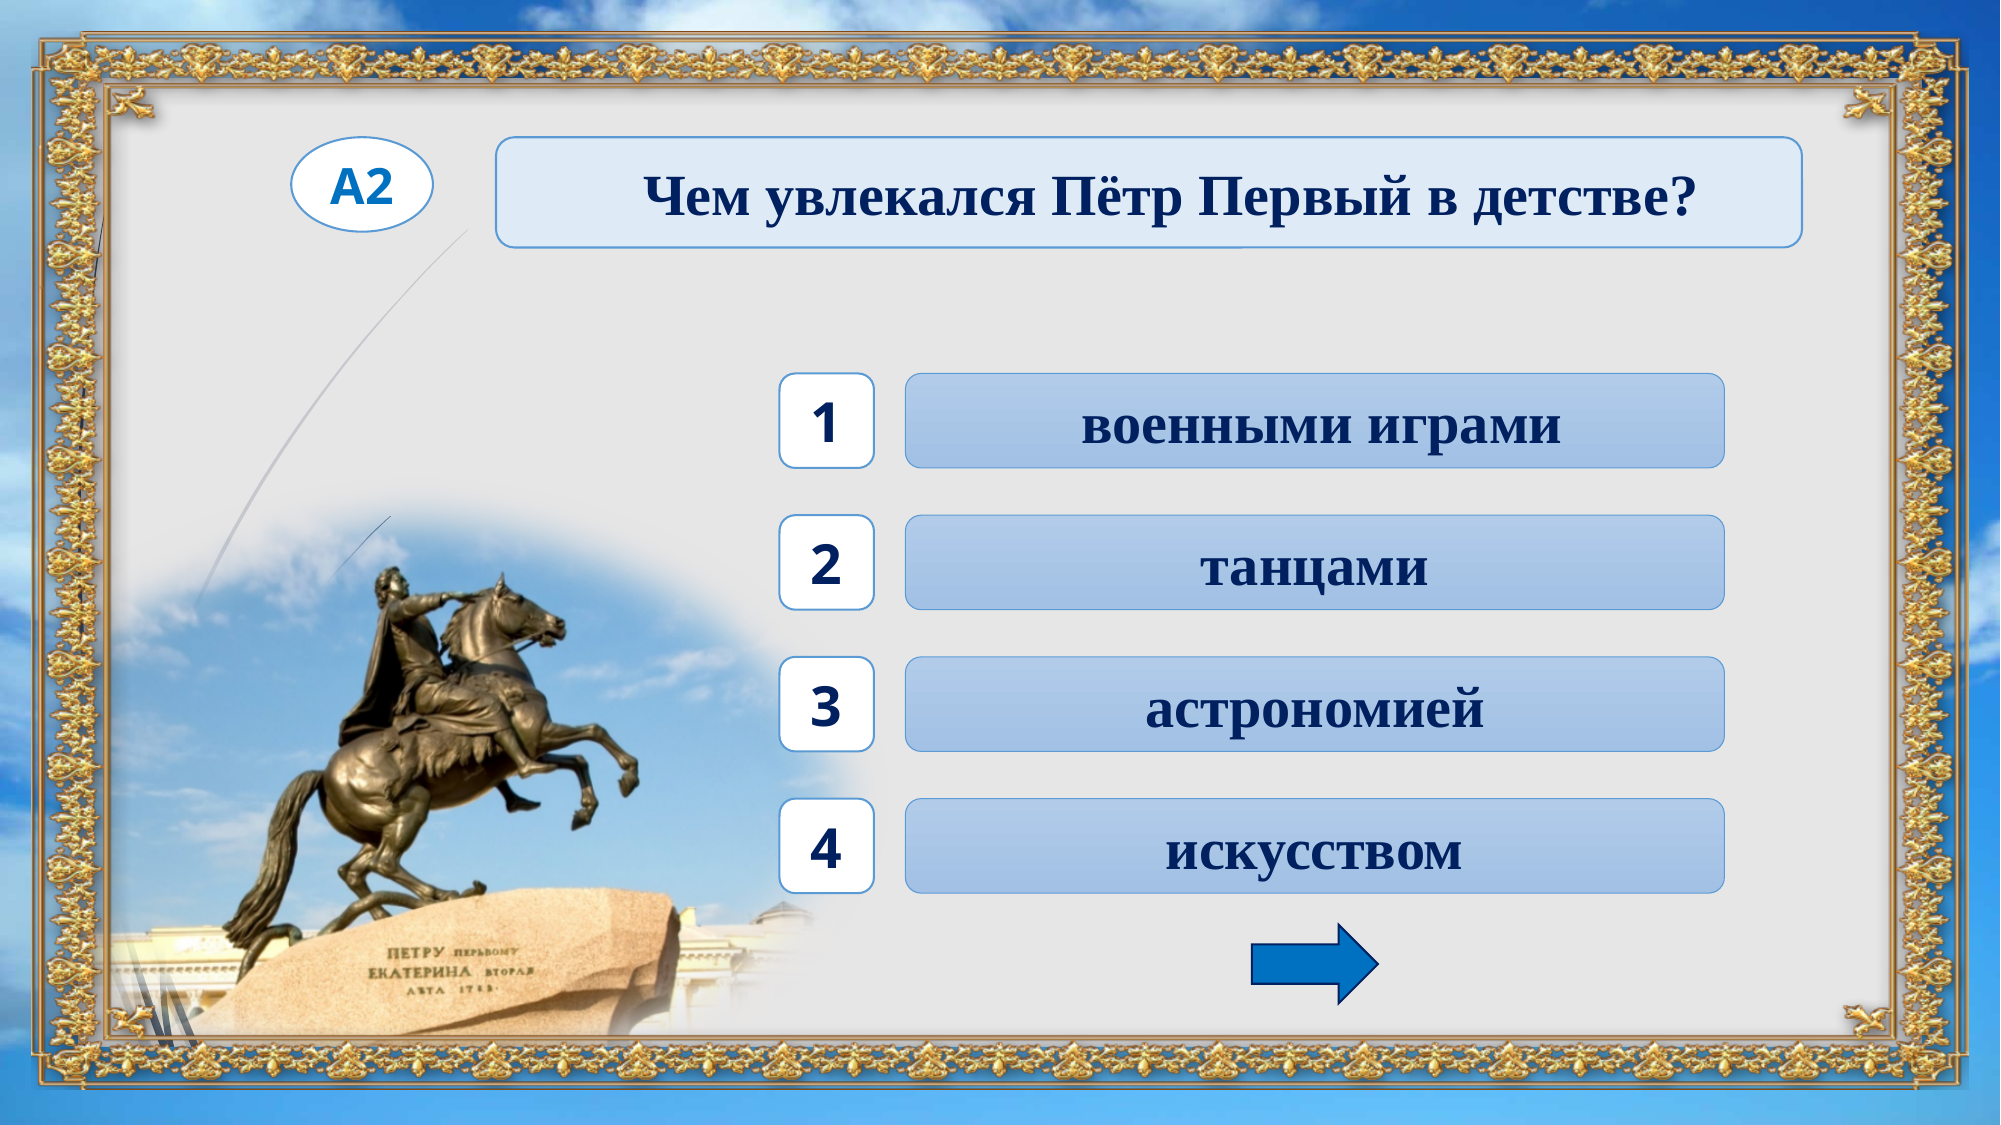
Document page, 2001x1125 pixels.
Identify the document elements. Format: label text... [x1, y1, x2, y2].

text_box астрономией [904, 656, 1725, 752]
picture [0, 0, 2000, 1125]
text_box танцами [904, 514, 1725, 611]
text_box военными играми [904, 372, 1725, 469]
text_box [1250, 922, 1380, 1006]
text_box А2 [290, 136, 434, 233]
text_box 3 [778, 655, 875, 753]
text_box Чем увлекался Пётр Первый в детстве? [494, 136, 1804, 249]
text_box искусством [904, 798, 1725, 894]
text_box 1 [778, 372, 875, 469]
text_box 2 [778, 514, 875, 611]
text_box 4 [778, 797, 875, 895]
